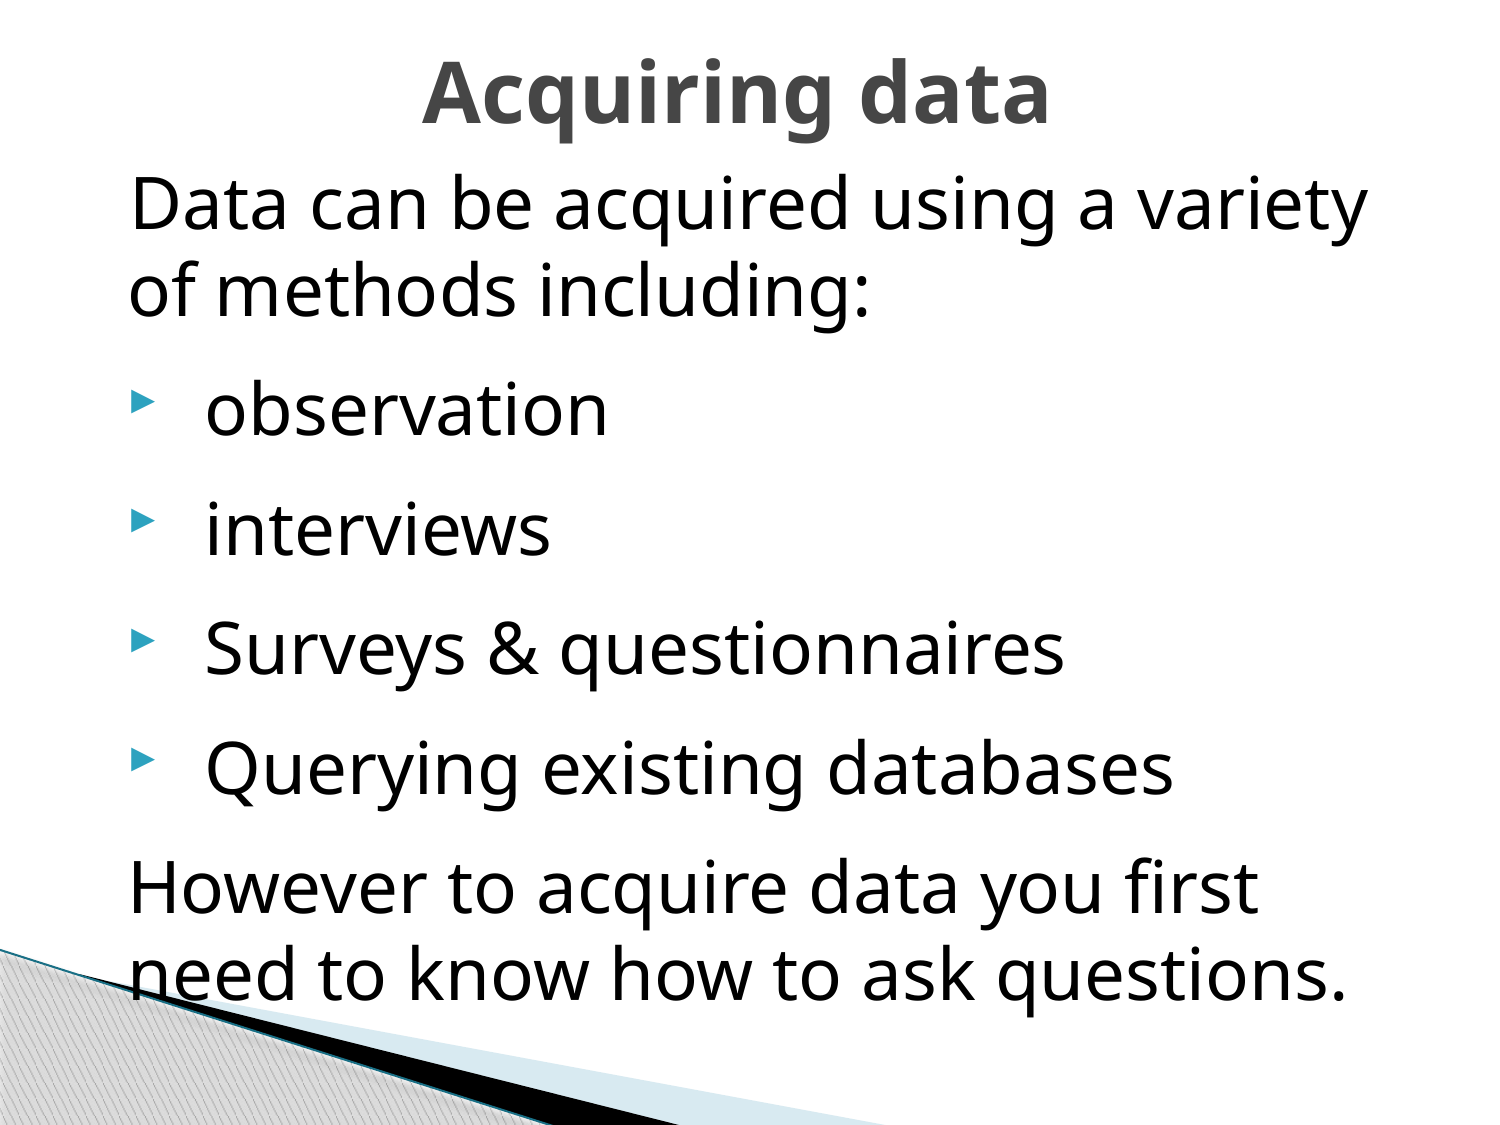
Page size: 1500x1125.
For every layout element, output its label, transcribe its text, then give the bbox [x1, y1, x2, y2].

title Acquiring data [100, 0, 1376, 183]
list Data can be acquired using a variety of methods including: observation interviews Surveys & questionnaires Querying existing databases However to acquire data you first need to know how to ask questions. [112, 149, 1400, 1035]
